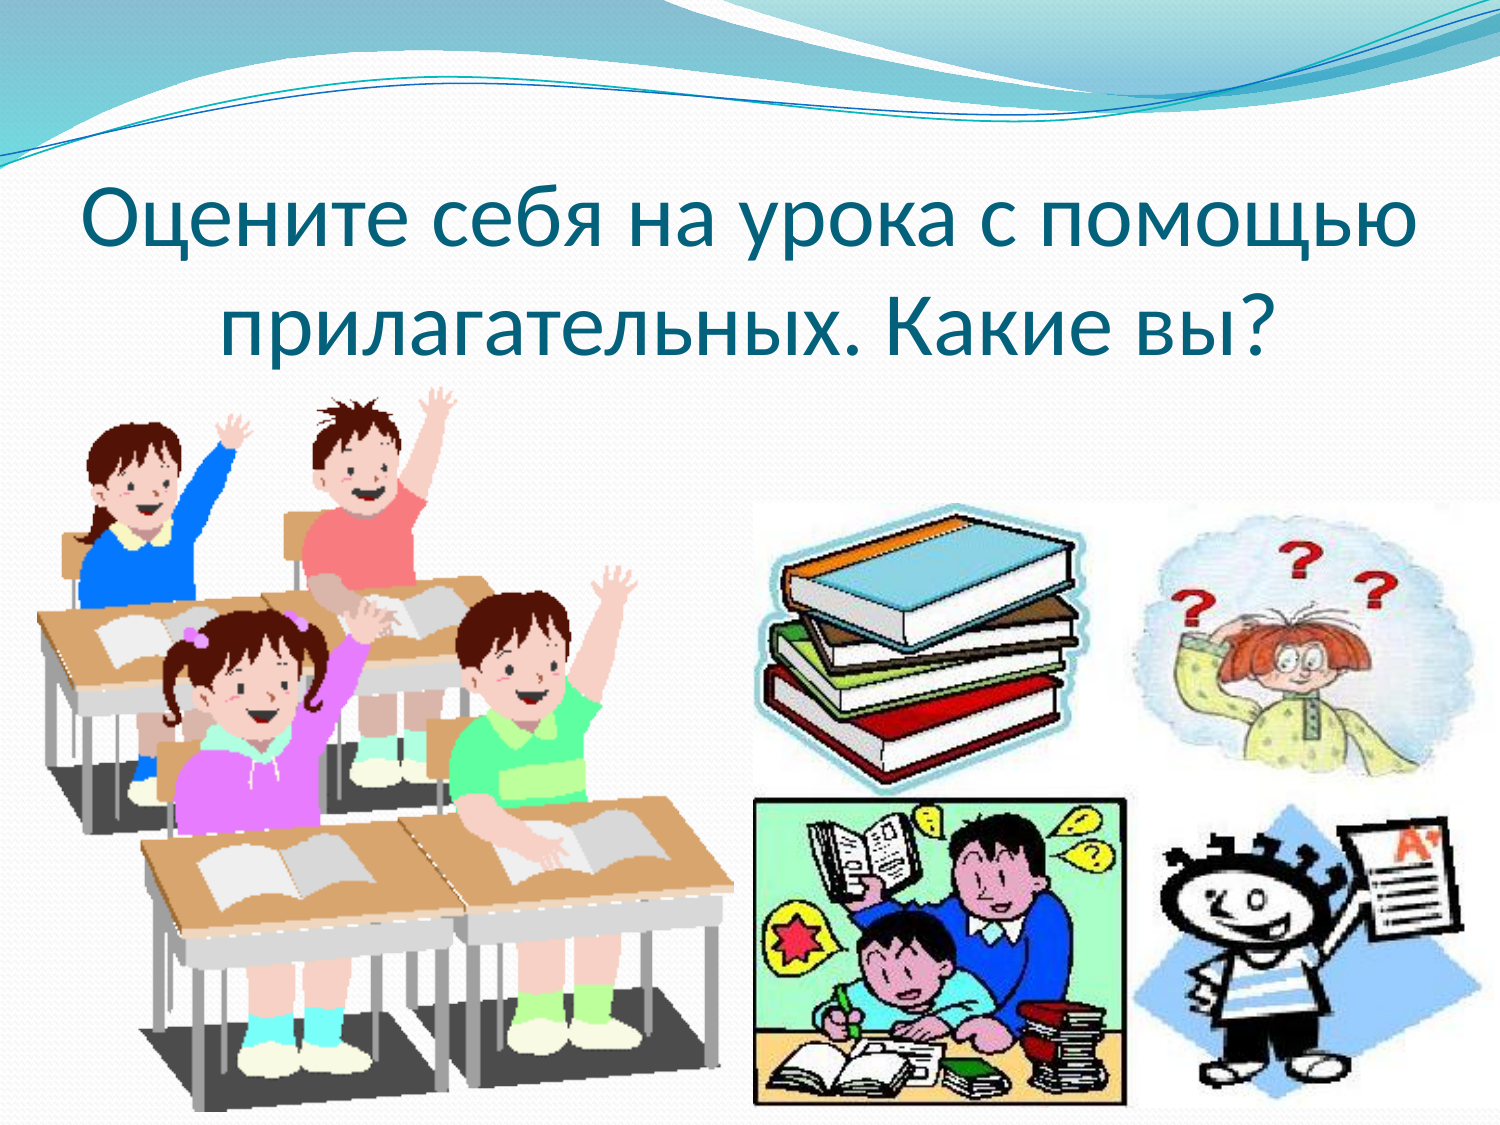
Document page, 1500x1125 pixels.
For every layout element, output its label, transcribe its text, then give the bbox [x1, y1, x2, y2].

title Оцените себя на урока с помощью прилагательных. Какие вы? [75, 115, 1425, 374]
picture [752, 503, 1500, 1108]
picture [36, 385, 735, 1112]
